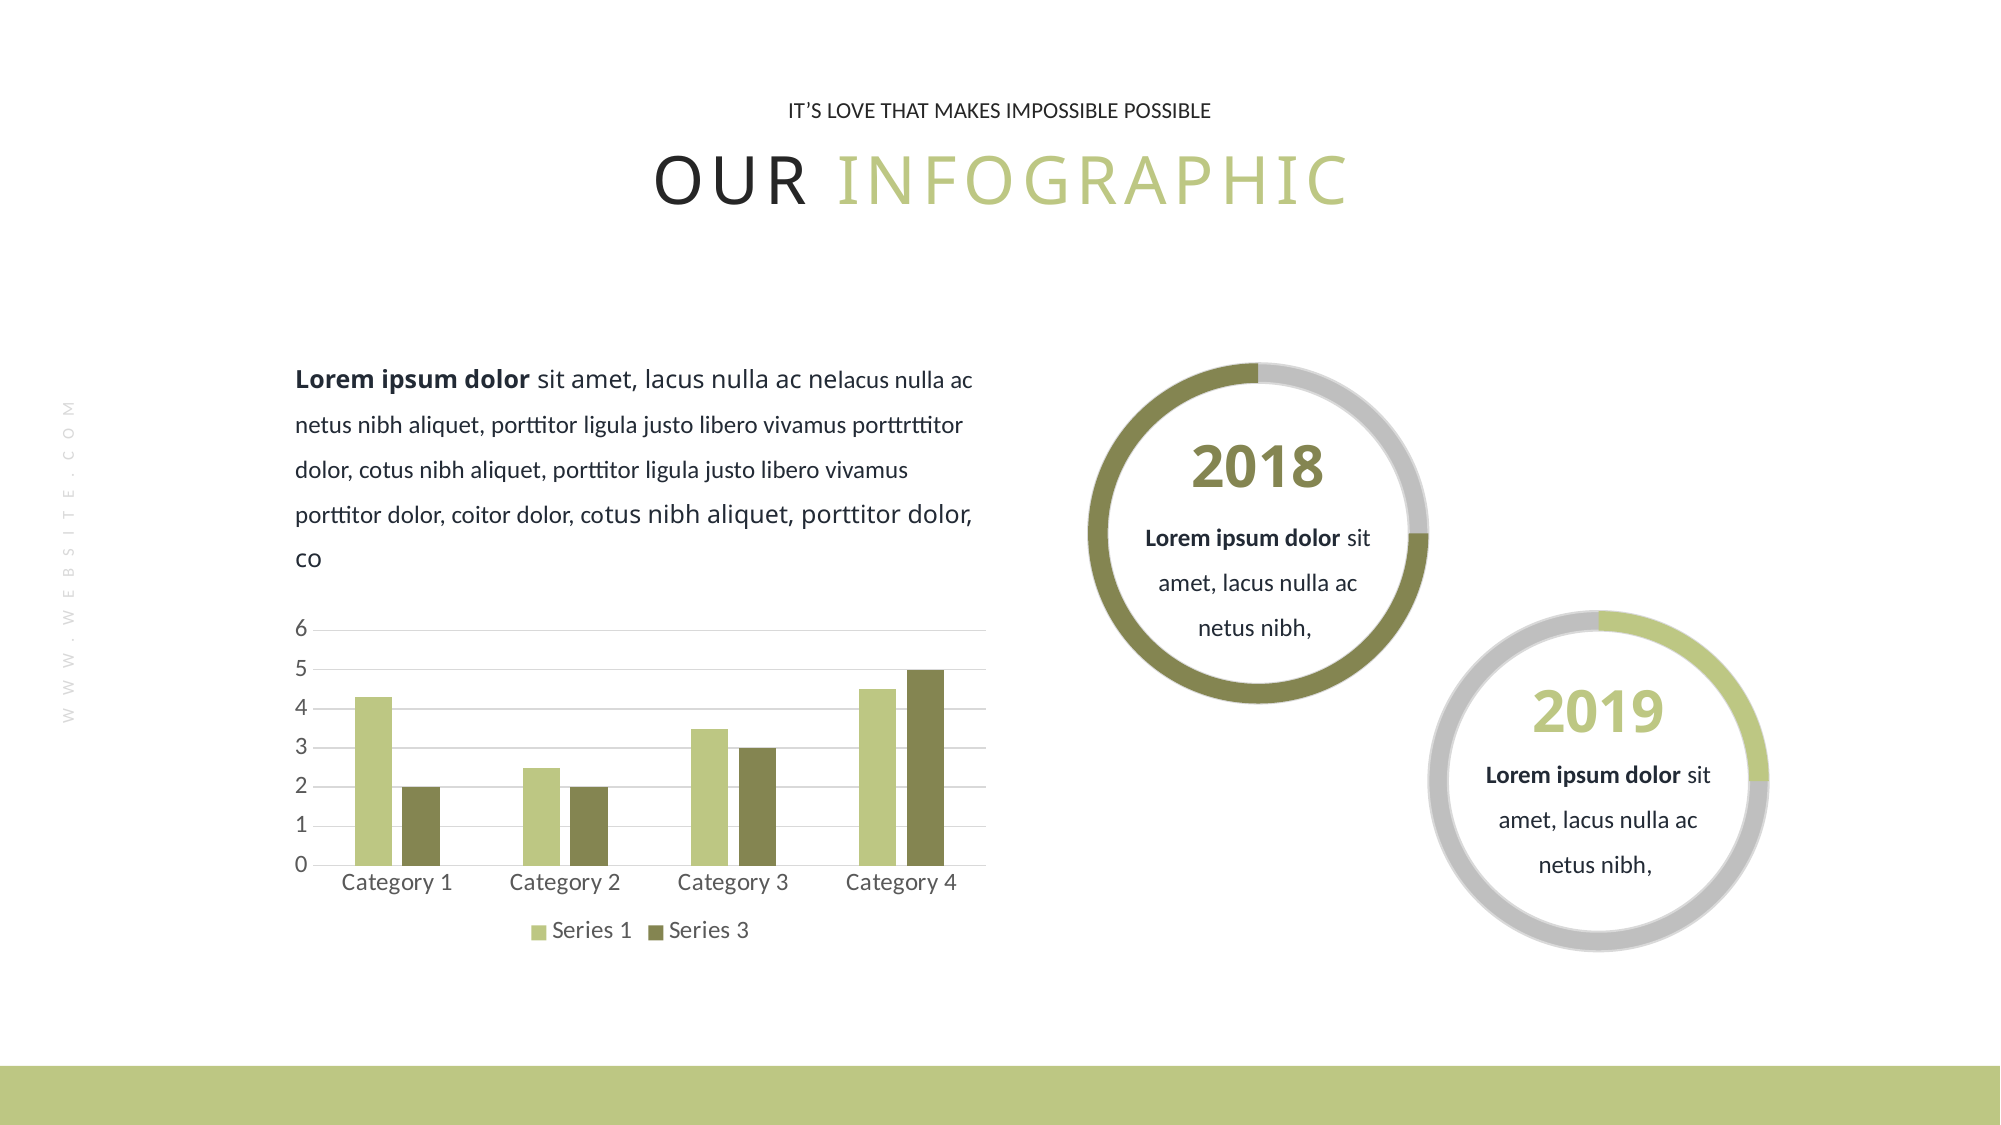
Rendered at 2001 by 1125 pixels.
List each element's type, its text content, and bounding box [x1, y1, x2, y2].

text_box OUR INFOGRAPHIC [560, 130, 1440, 226]
text_box [0, 1065, 2000, 1125]
chart [280, 611, 1001, 952]
text_box WWW.WEBSITE.COM [57, 375, 78, 751]
text_box Lorem ipsum dolor sit amet, lacus nulla ac nelacus nulla ac netus nibh aliquet, porttitor ligula justo libero vivamus porttrttitor dolor, cotus nibh aliquet, porttitor ligula justo libero vivamus porttitor dolor, coitor dolor, cotus nibh aliquet, porttitor dolor, co [280, 341, 1012, 581]
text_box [1088, 363, 1429, 704]
text_box IT’S LOVE THAT MAKES IMPOSSIBLE POSSIBLE [773, 87, 1227, 131]
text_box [1428, 611, 1769, 952]
